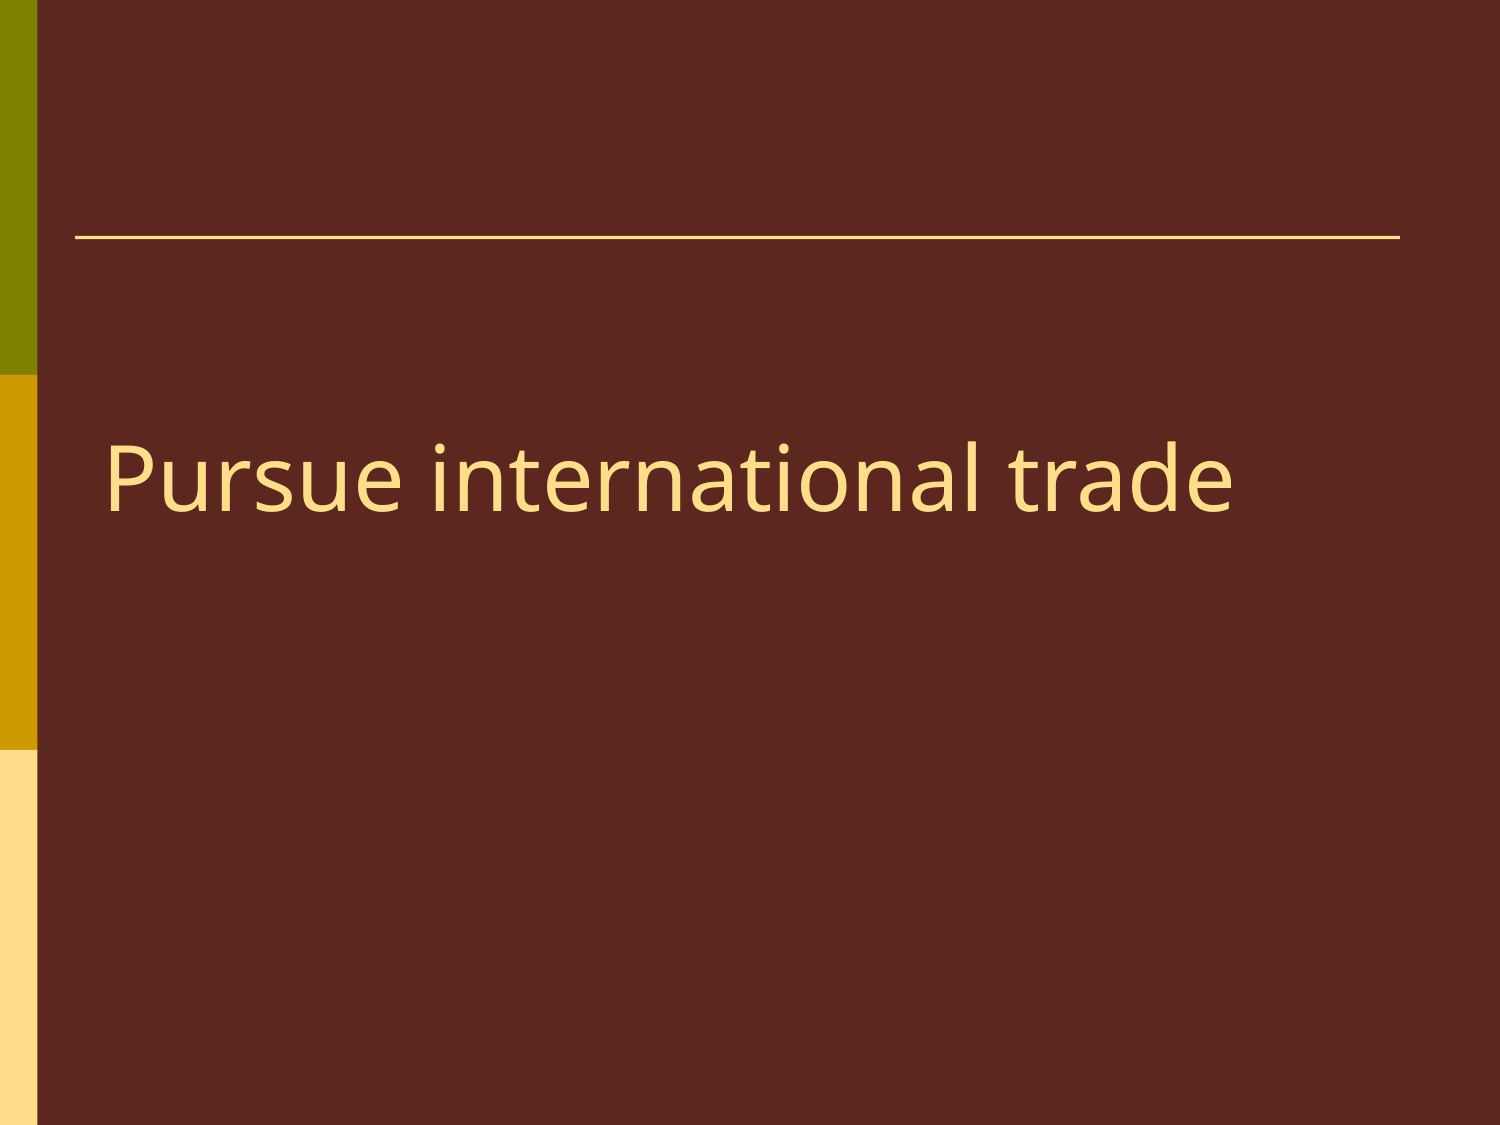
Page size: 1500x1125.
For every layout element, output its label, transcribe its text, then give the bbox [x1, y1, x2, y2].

title Pursue international trade [87, 350, 1438, 538]
